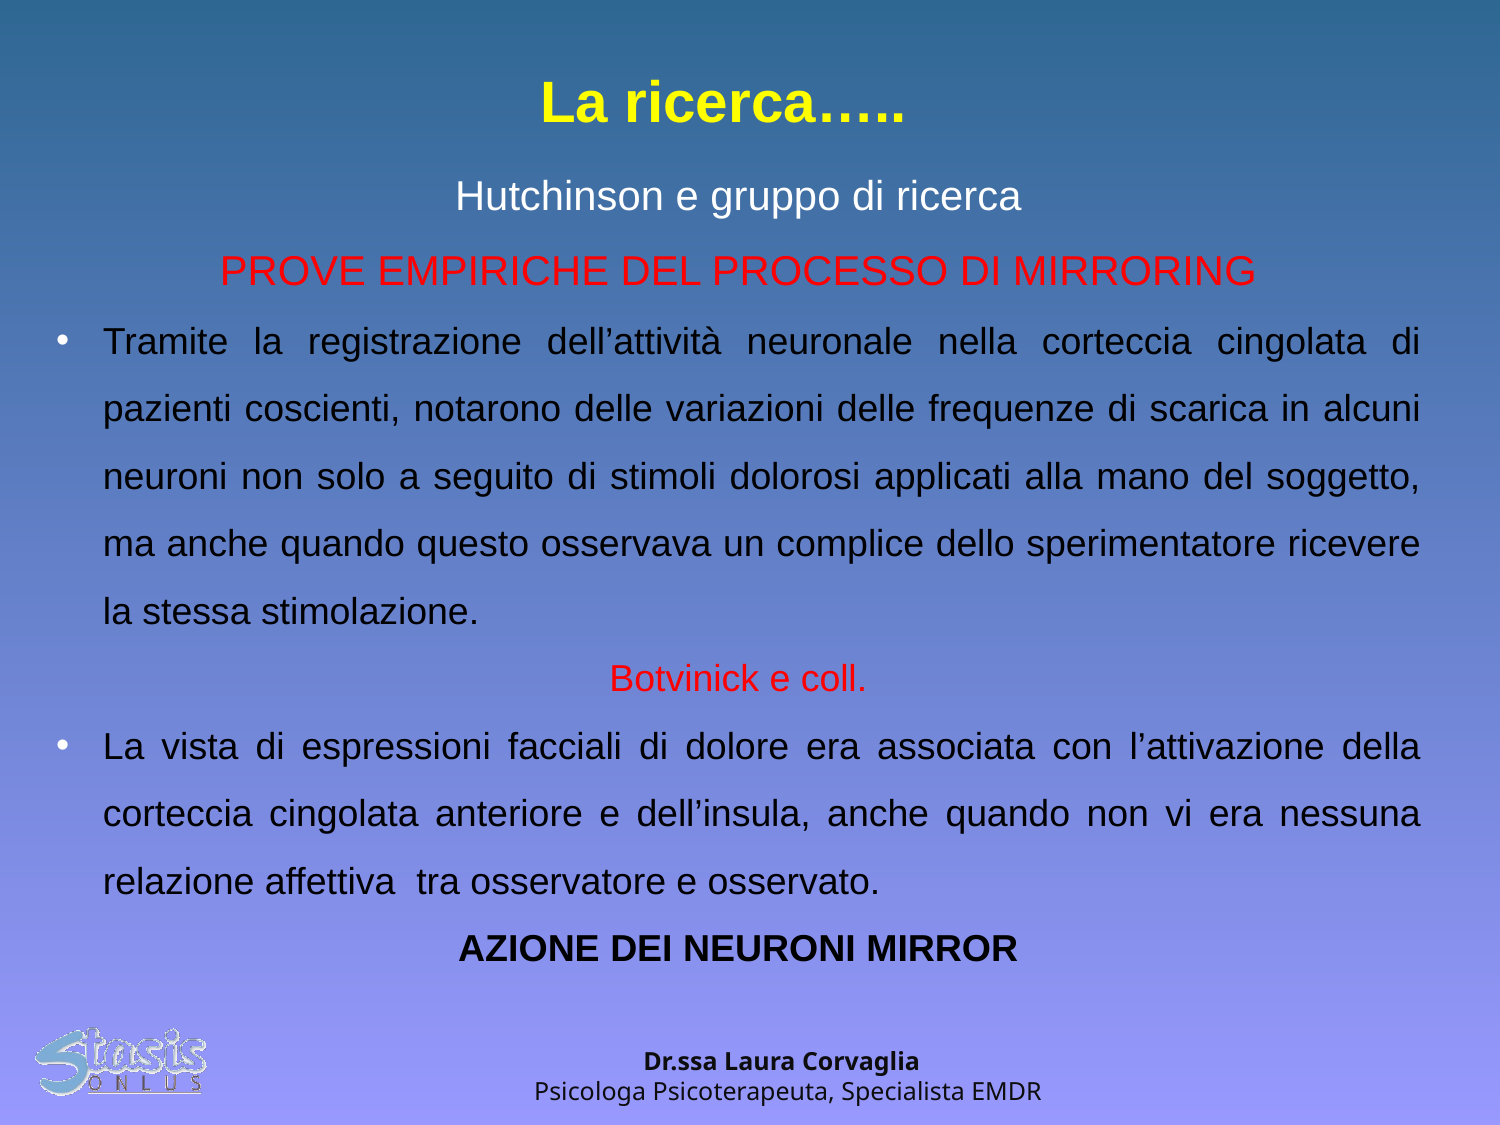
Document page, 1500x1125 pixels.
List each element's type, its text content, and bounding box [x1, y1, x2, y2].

text_box La ricerca….. [127, 20, 1321, 136]
text_box Dr.ssa Laura Corvaglia Psicologa Psicoterapeuta, Specialista EMDR [396, 1022, 1167, 1125]
text_box Hutchinson e gruppo di ricerca PROVE EMPIRICHE DEL PROCESSO DI MIRRORING Tramite la registrazione dell’attività neuronale nella corteccia cingolata di pazienti coscienti, notarono delle variazioni delle frequenze di scarica in alcuni neuroni non solo a seguito di stimoli dolorosi applicati alla mano del soggetto, ma anche quando questo osservava un complice dello sperimentatore ricevere la stessa stimolazione. Botvinick e coll. La vista di espressioni facciali di dolore era associata con l’attivazione della corteccia cingolata anteriore e dell’insula, anche quando non vi era nessuna relazione affettiva tra osservatore e osservato. AZIONE DEI NEURONI MIRROR [41, 136, 1436, 977]
picture [24, 981, 227, 1125]
